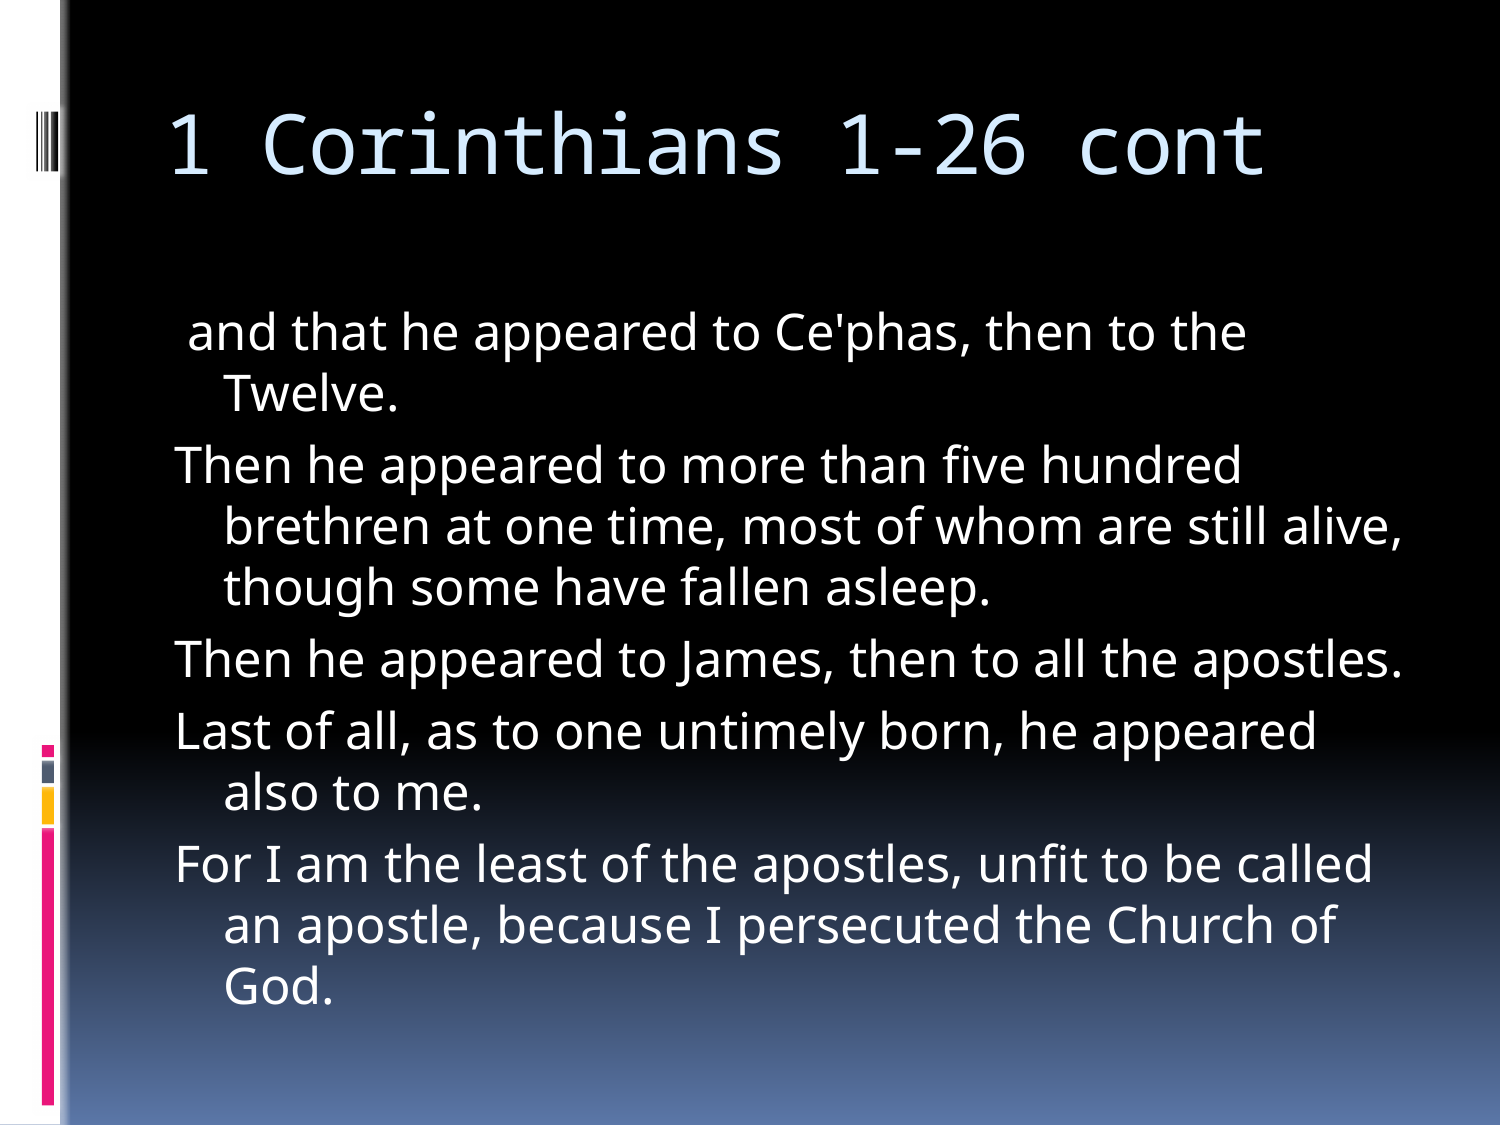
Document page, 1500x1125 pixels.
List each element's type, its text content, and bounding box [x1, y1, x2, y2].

title 1 Corinthians 1-26 cont [150, 83, 1425, 234]
list and that he appeared to Ce'phas, then to the Twelve. Then he appeared to more than five hundred brethren at one time, most of whom are still alive, though some have fallen asleep. Then he appeared to James, then to all the apostles. Last of all, as to one untimely born, he appeared also to me. For I am the least of the apostles, unfit to be called an apostle, because I persecuted the Church of God. [150, 292, 1425, 1043]
